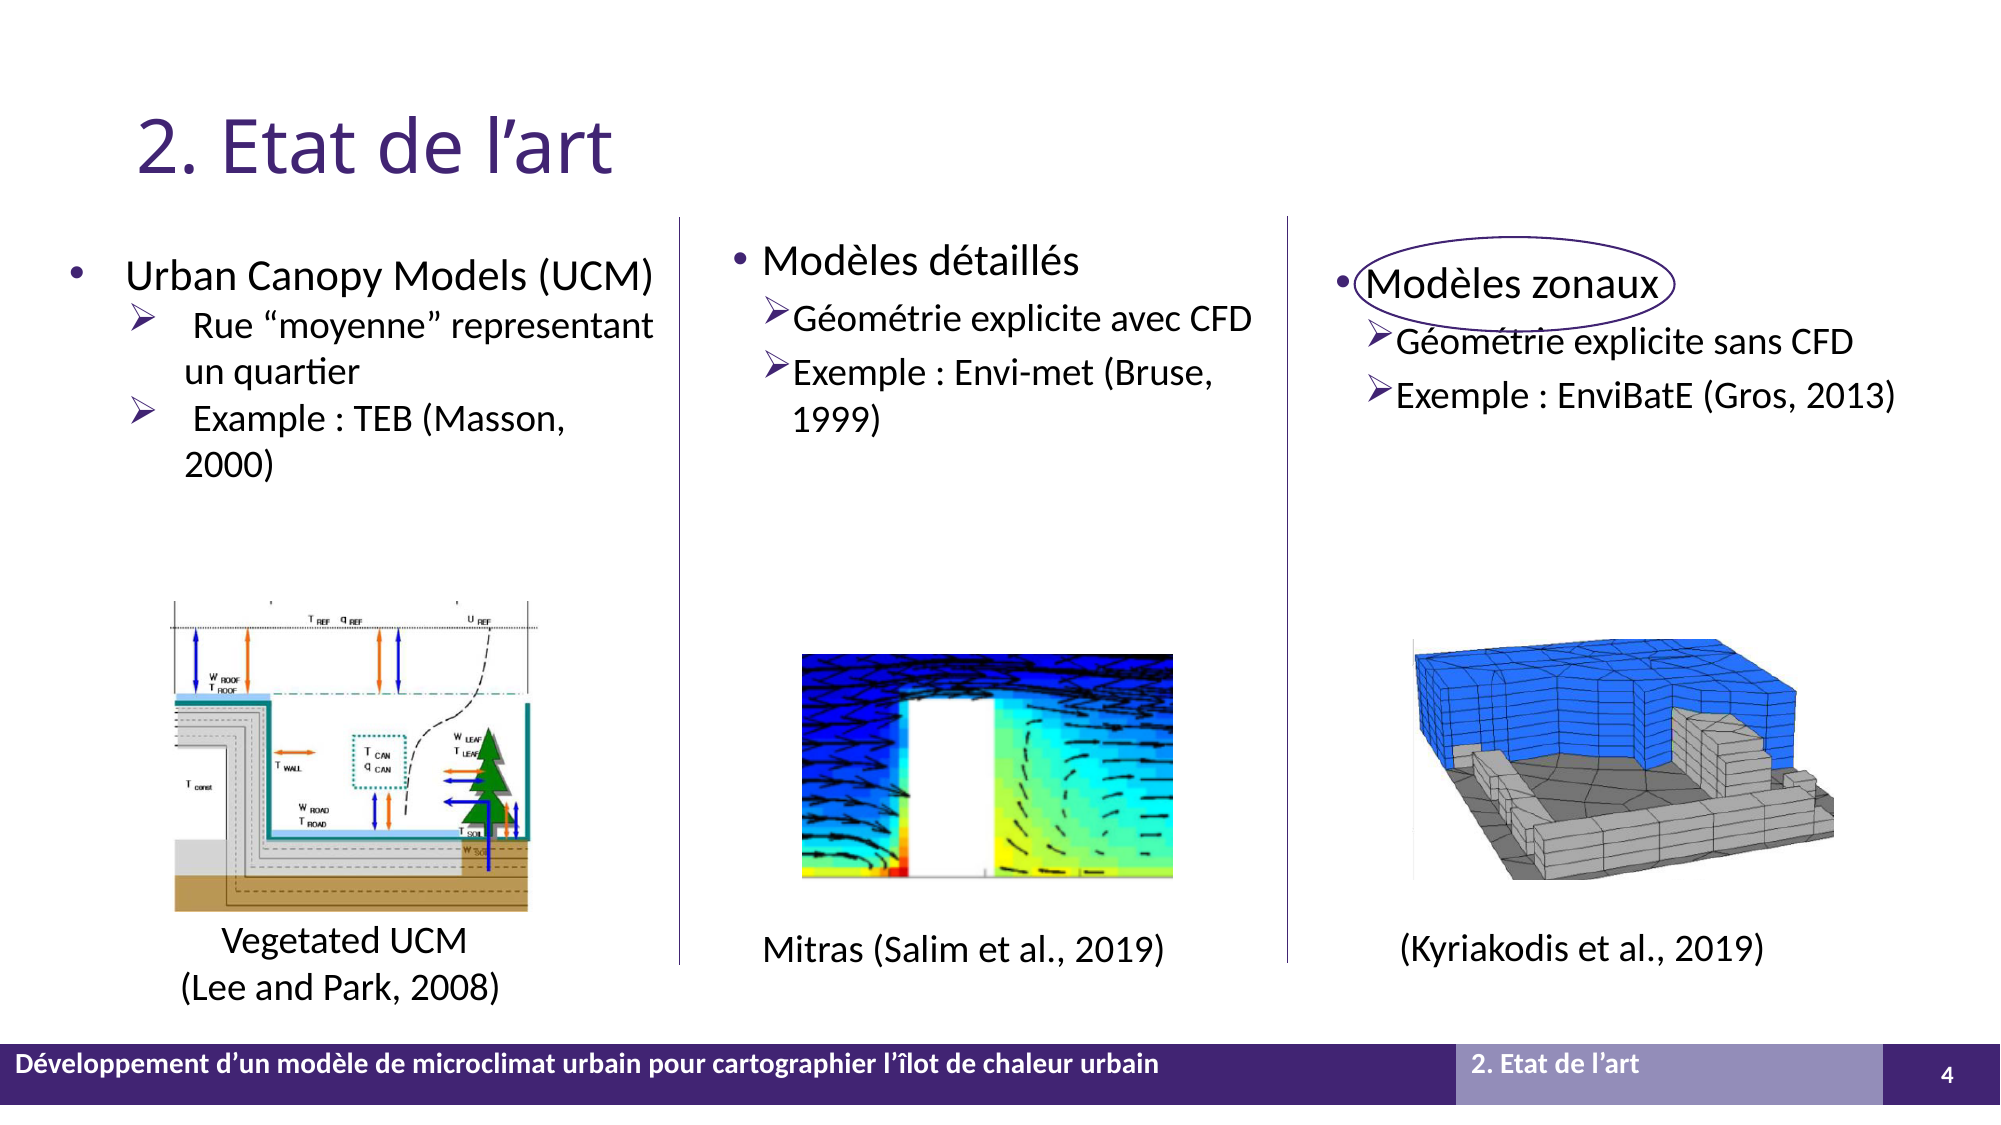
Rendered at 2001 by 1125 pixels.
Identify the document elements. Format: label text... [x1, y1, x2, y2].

table_header [1883, 1044, 2000, 1105]
slide_number 4 [1909, 1043, 1969, 1103]
table_header Développement d’un modèle de microclimat urbain pour cartographier l’îlot de chaleur urbain [0, 1044, 1456, 1105]
text_box (Kyriakodis et al., 2019) [1384, 915, 1781, 977]
picture [1412, 639, 1834, 880]
title 2. Etat de l’art [121, 74, 1847, 224]
text_box Modèles détaillés Géométrie explicite avec CFD Exemple : Envi-met (Bruse, 1999) [717, 223, 1279, 436]
text_box Modèles zonaux Géométrie explicite sans CFD Exemple : EnviBatE (Gros, 2013) [1320, 191, 1935, 468]
text_box [1353, 236, 1676, 333]
text_box Vegetated UCM (Lee and Park, 2008) [132, 907, 558, 1016]
table_header 2. Etat de l’art [1456, 1044, 1883, 1105]
picture [170, 601, 540, 924]
text_box Mitras (Salim et al., 2019) [747, 915, 1181, 978]
text_box Urban Canopy Models (UCM) Rue “moyenne” representant un quartier Example : TEB (Masson, 2000) [37, 217, 671, 621]
picture [802, 654, 1173, 885]
